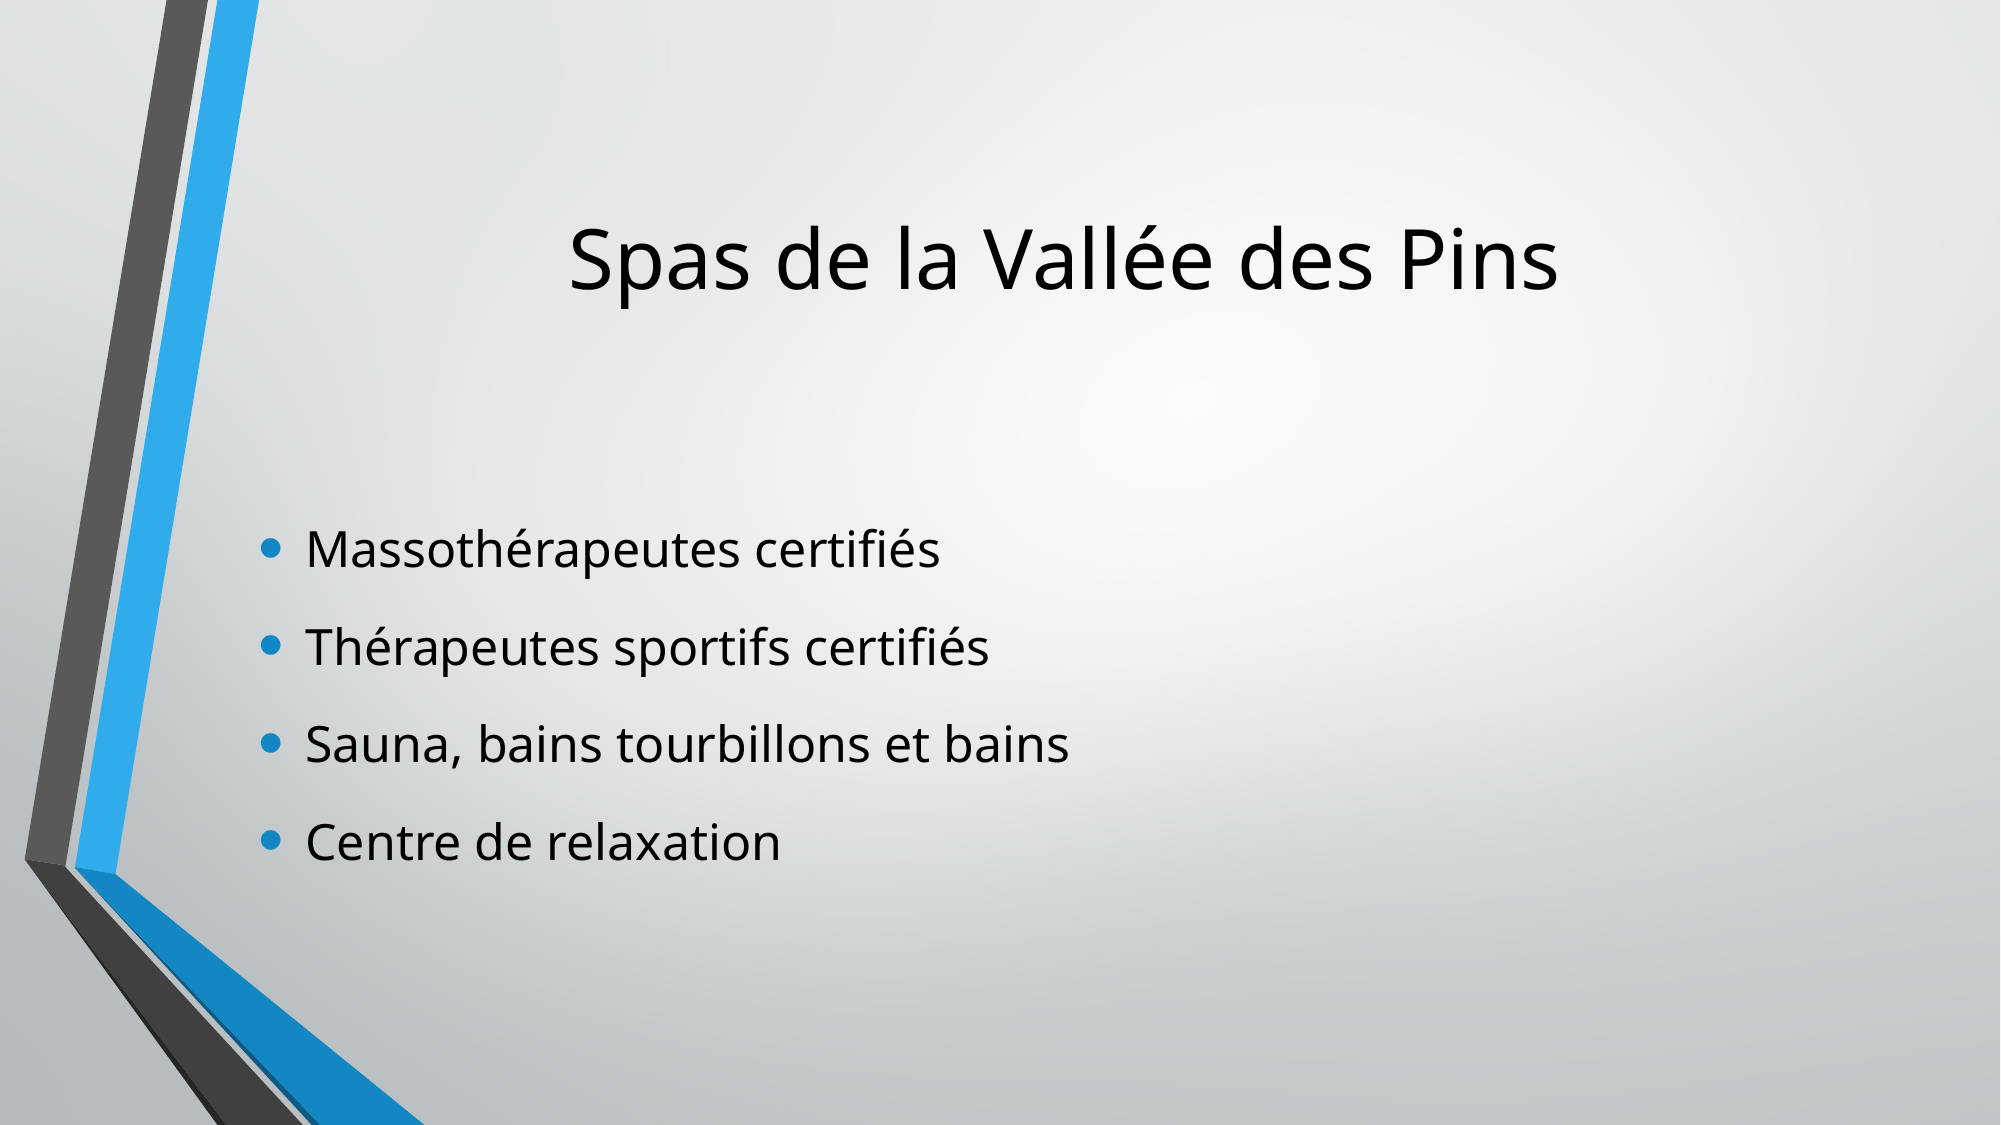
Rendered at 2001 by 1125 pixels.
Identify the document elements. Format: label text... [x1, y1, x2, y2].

list Massothérapeutes certifiés Thérapeutes sportifs certifiés Sauna, bains tourbillons et bains Centre de relaxation [243, 437, 1887, 950]
title Spas de la Vallée des Pins [243, 112, 1887, 400]
